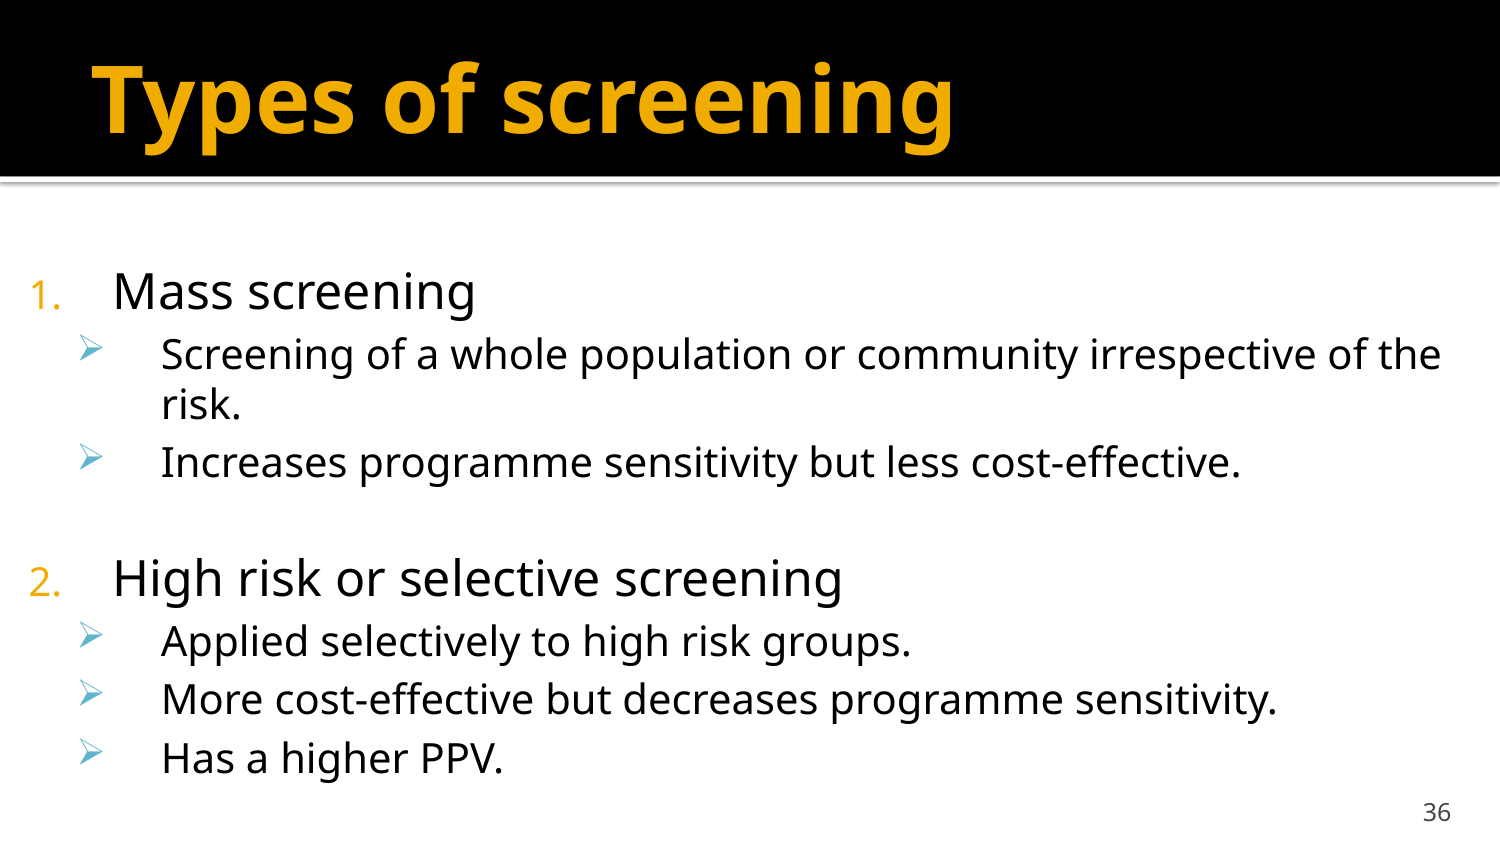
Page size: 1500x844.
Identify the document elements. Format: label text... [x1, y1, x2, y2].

slide_number 36 [1345, 796, 1467, 831]
title Types of screening [75, 19, 1425, 174]
list Mass screening Screening of a whole population or community irrespective of the risk. Increases programme sensitivity but less cost-effective. High risk or selective screening Applied selectively to high risk groups. More cost-effective but decreases programme sensitivity. Has a higher PPV. [0, 184, 1500, 844]
